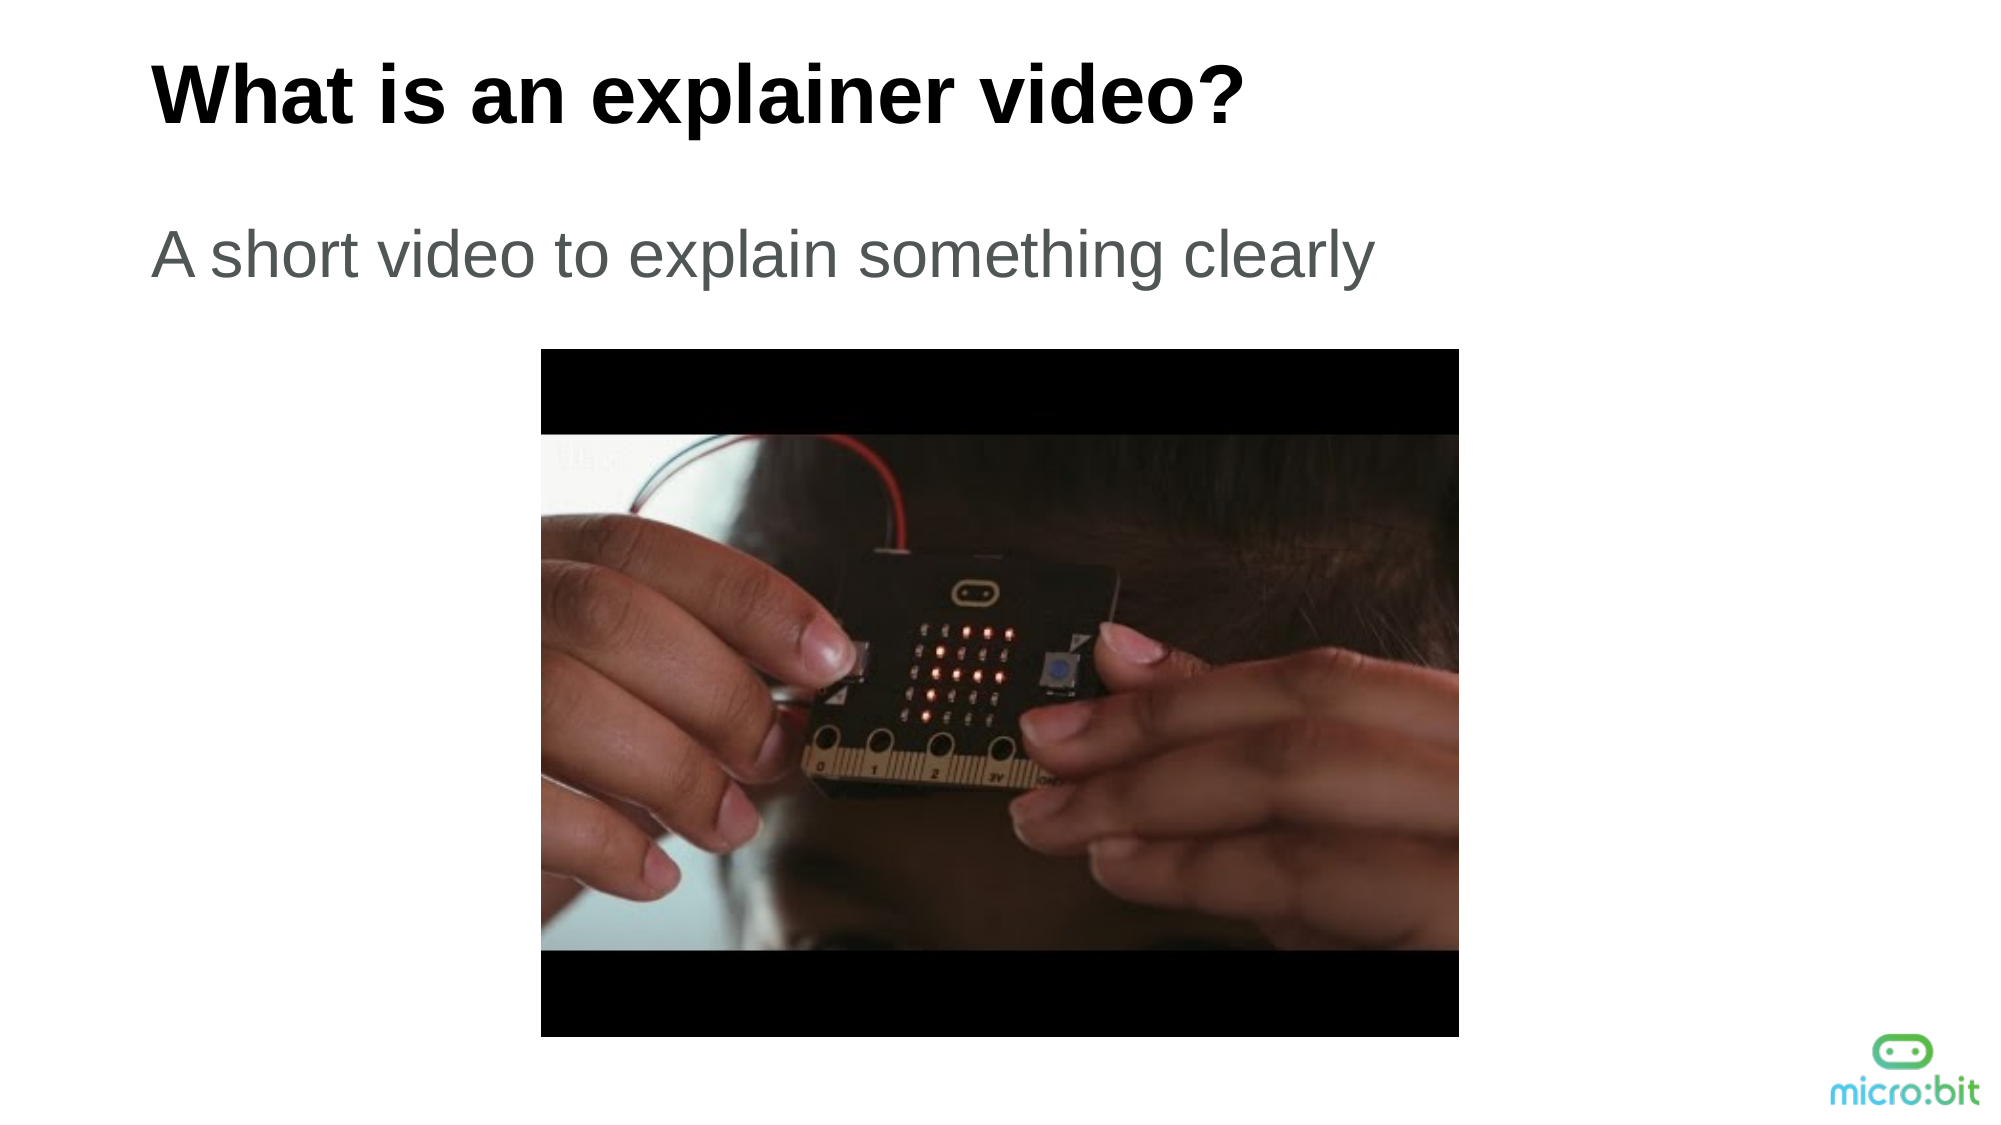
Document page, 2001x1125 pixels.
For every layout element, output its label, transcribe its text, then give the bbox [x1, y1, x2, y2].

picture [1830, 1029, 1980, 1106]
picture [541, 348, 1459, 1037]
text_box What is an explainer video? [136, 26, 1889, 123]
text_box A short video to explain something clearly [136, 123, 1889, 420]
